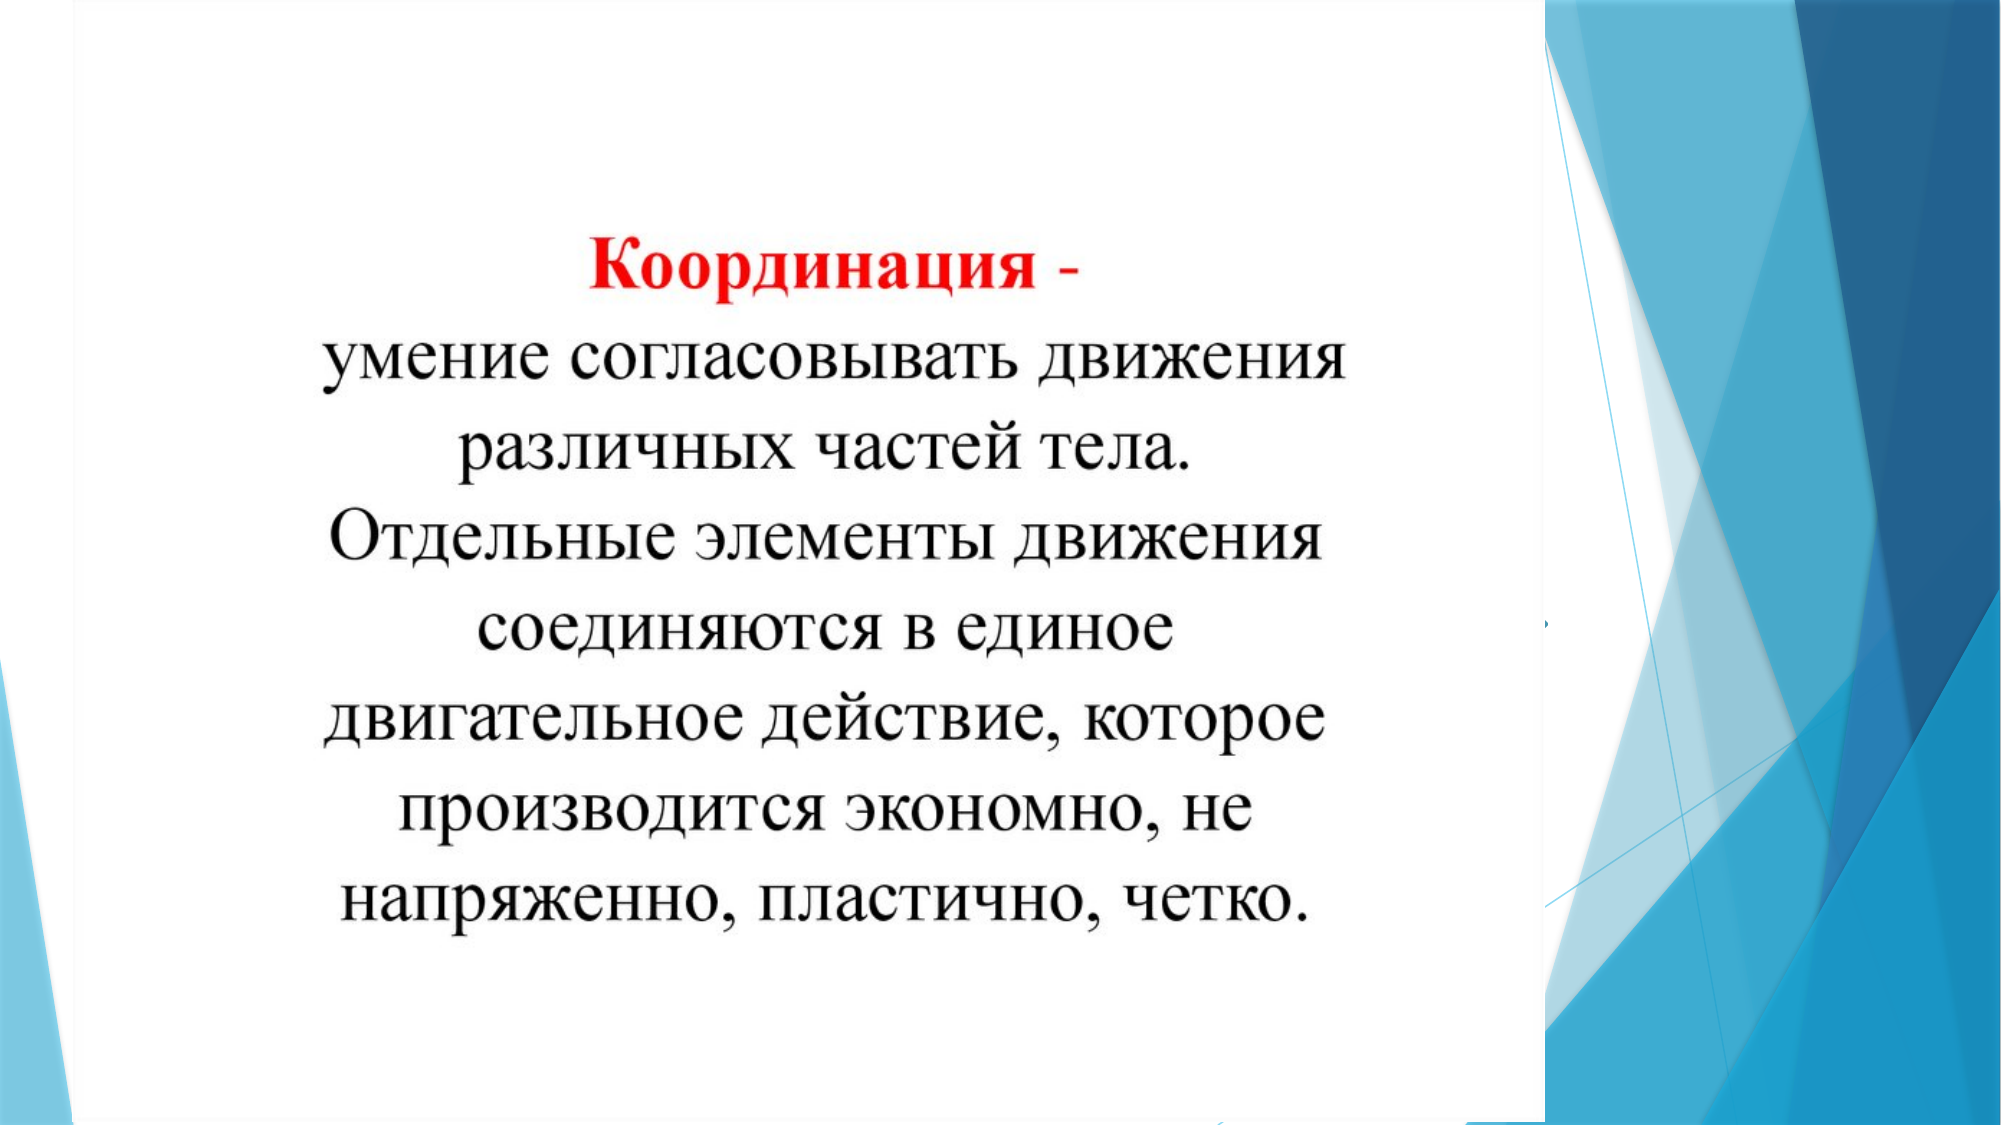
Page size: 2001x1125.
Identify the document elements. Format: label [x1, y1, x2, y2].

picture [71, 0, 1546, 1123]
